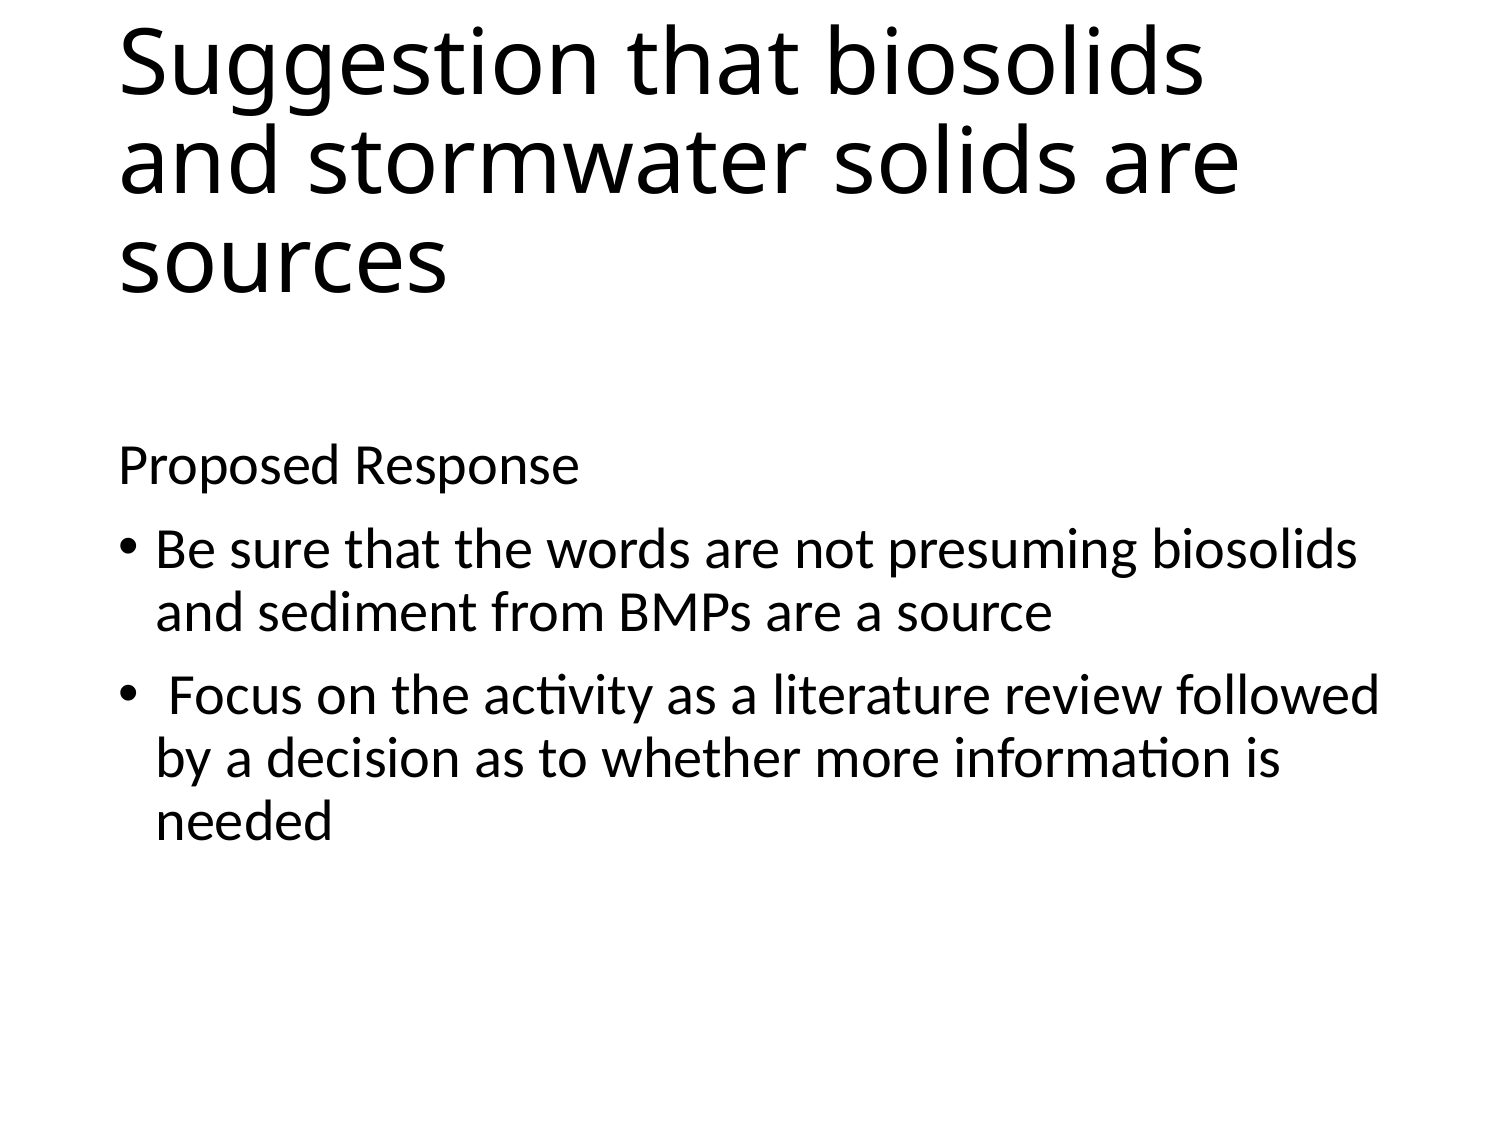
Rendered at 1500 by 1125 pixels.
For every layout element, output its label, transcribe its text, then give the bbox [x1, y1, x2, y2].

title Suggestion that biosolids and stormwater solids are sources [103, 59, 1397, 379]
list Proposed Response Be sure that the words are not presuming biosolids and sediment from BMPs are a source Focus on the activity as a literature review followed by a decision as to whether more information is needed [103, 426, 1397, 1014]
